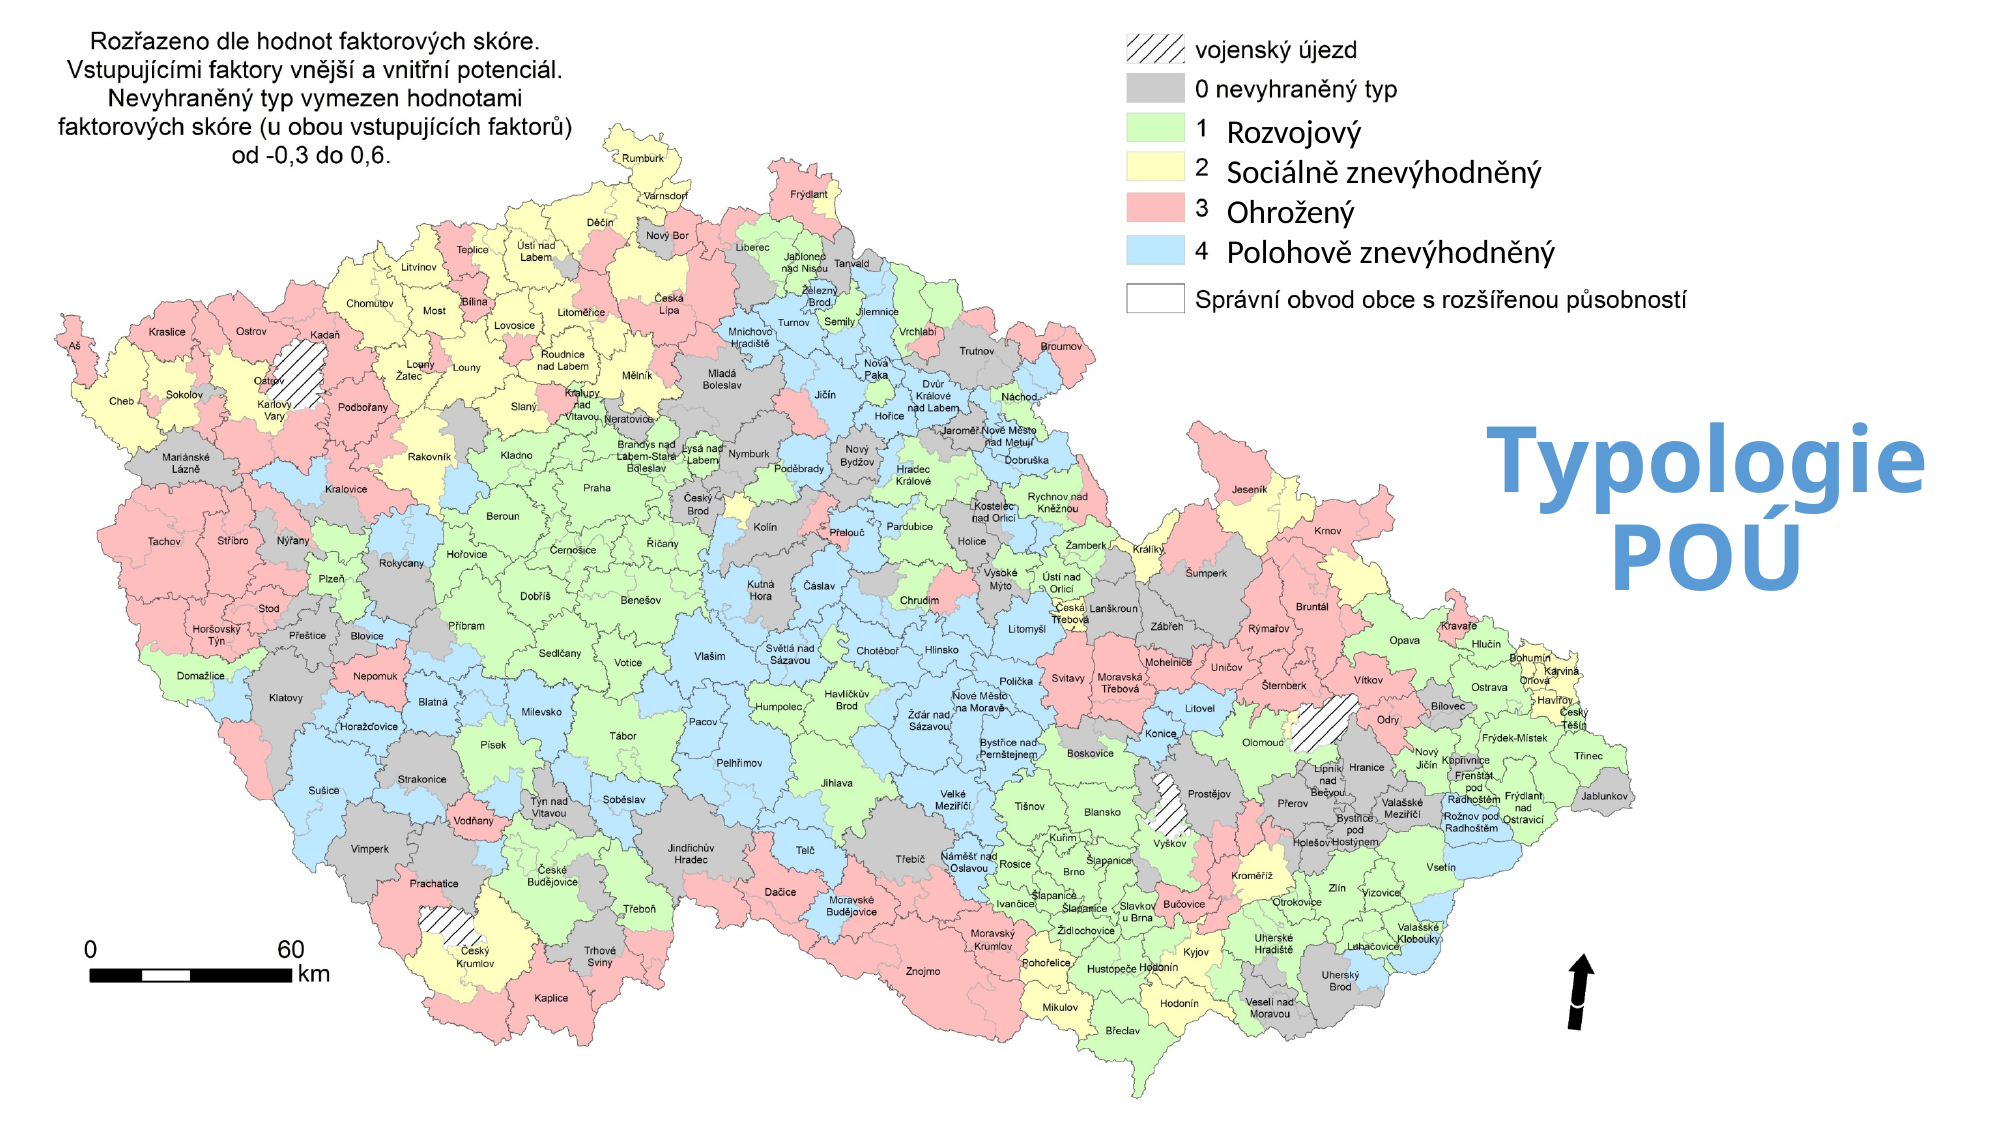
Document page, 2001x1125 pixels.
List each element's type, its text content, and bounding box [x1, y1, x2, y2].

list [0, 0, 1735, 1125]
title Typologie POÚ [1735, 403, 2000, 621]
